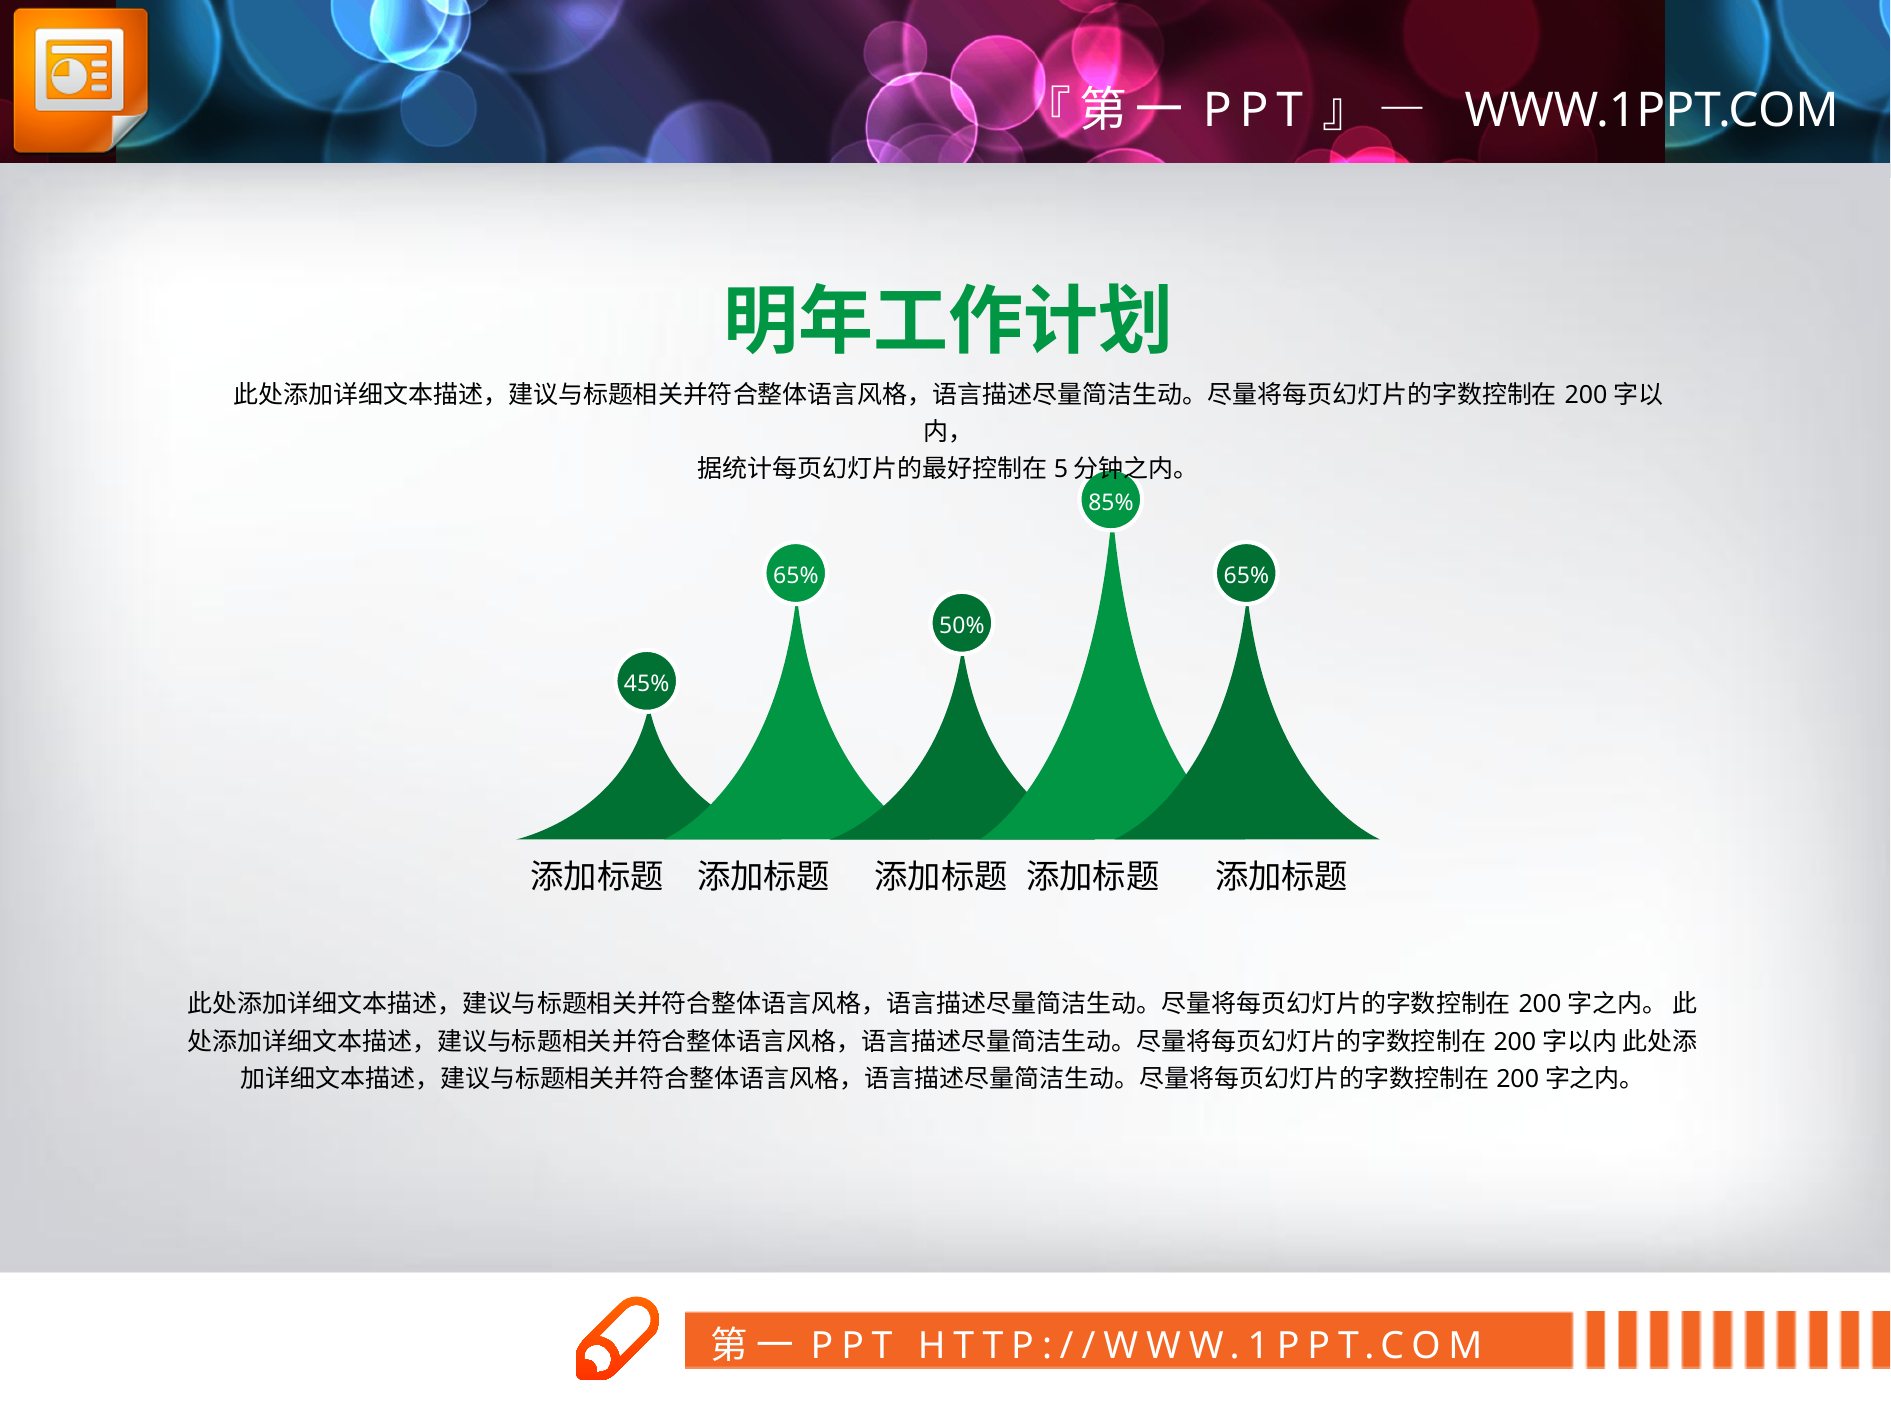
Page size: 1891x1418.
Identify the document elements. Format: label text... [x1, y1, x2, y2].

text_box [979, 531, 1186, 840]
text_box [829, 654, 1026, 840]
text_box 85% [1059, 479, 1162, 523]
picture [685, 1311, 1891, 1369]
text_box 45% [595, 661, 698, 704]
text_box 明年工作计划 [325, 279, 1571, 370]
text_box 添加标题 [664, 849, 841, 907]
text_box 添加标题 [993, 849, 1182, 907]
text_box [663, 604, 883, 840]
text_box [622, 649, 671, 661]
text_box [516, 712, 710, 840]
text_box [941, 646, 983, 654]
text_box 65% [744, 553, 847, 596]
text_box [1087, 468, 1135, 479]
text_box [1114, 604, 1381, 840]
text_box 50% [910, 603, 1013, 646]
text_box [1222, 542, 1271, 553]
text_box 此处添加详细文本描述，建议与标题相关并符合整体语言风格，语言描述尽量简洁生动。尽量将每页幻灯片的字数控制在200字以内， 据统计每页幻灯片的最好控制在5分钟之内。 [212, 370, 1684, 446]
text_box [1225, 596, 1268, 605]
text_box 添加标题 [841, 849, 993, 907]
text_box [771, 542, 820, 553]
text_box 此处添加详细文本描述，建议与标题相关并符合整体语言风格，语言描述尽量简洁生动。尽量将每页幻灯片的字数控制在200字之内。 此处添加详细文本描述，建议与标题相关并符合整体语言风格，语言描述尽量简洁生动。尽量将每页幻灯片的字数控制在200字以内 此处添加详细文本描述，建议与标题相关并符合整体语言风格，语言描述尽量简洁生动。尽量将每页幻灯片的字数控制在200字之内。 [177, 980, 1708, 1075]
text_box 65% [1195, 553, 1298, 596]
text_box [625, 704, 668, 712]
text_box [1090, 523, 1132, 531]
picture [0, 0, 1891, 1275]
text_box [937, 591, 986, 603]
text_box [774, 596, 817, 605]
text_box 添加标题 [497, 849, 664, 907]
text_box 添加标题 [1182, 849, 1382, 907]
